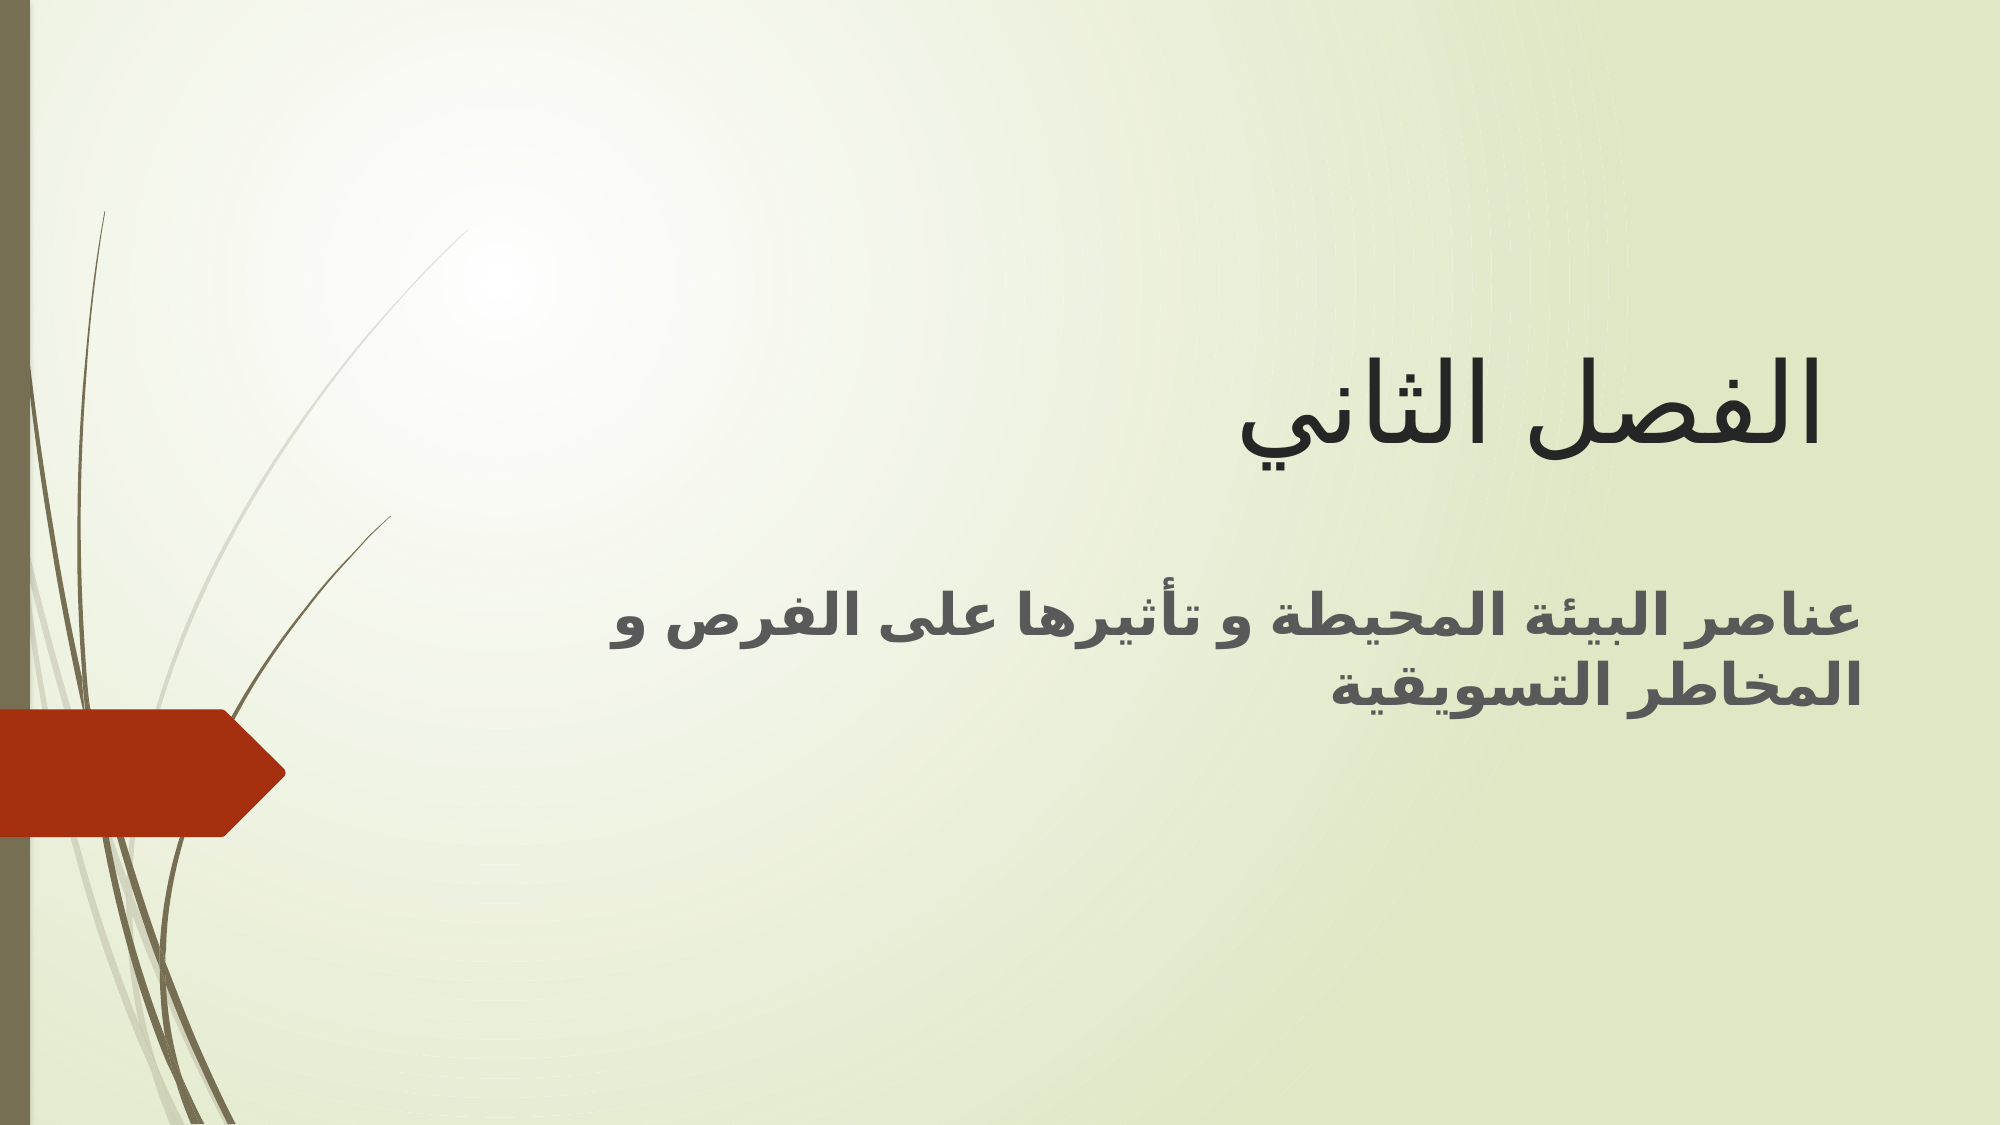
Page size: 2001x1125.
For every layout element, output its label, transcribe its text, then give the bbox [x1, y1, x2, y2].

subtitle عناصر البيئة المحيطة و تأثيرها على الفرص و المخاطر التسويقية [417, 569, 1880, 755]
title الفصل الثاني [380, 102, 1843, 474]
